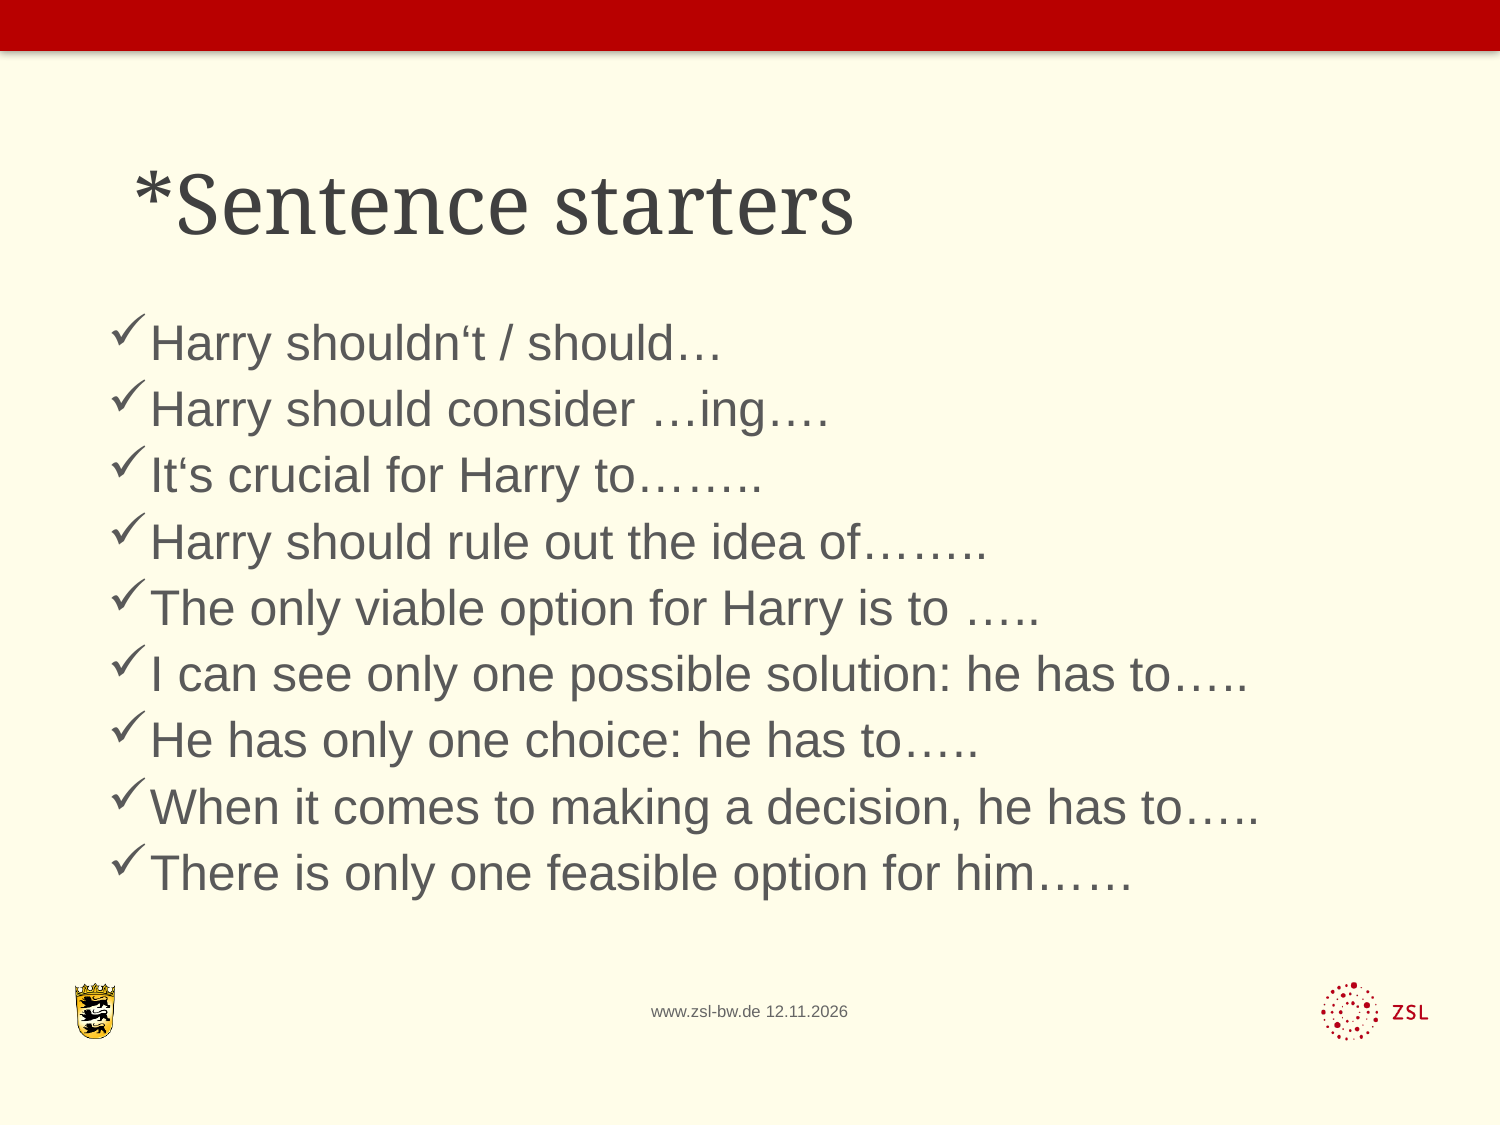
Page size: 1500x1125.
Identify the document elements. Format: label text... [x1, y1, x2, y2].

picture [1320, 981, 1429, 1041]
list Harry shouldn‘t / should… Harry should consider …ing…. It‘s crucial for Harry to…….. Harry should rule out the idea of…….. The only viable option for Harry is to ….. I can see only one possible solution: he has to….. He has only one choice: he has to….. When it comes to making a decision, he has to….. There is only one feasible option for him…… [75, 302, 1425, 965]
title *Sentence starters [75, 113, 1425, 289]
picture [73, 981, 117, 1041]
